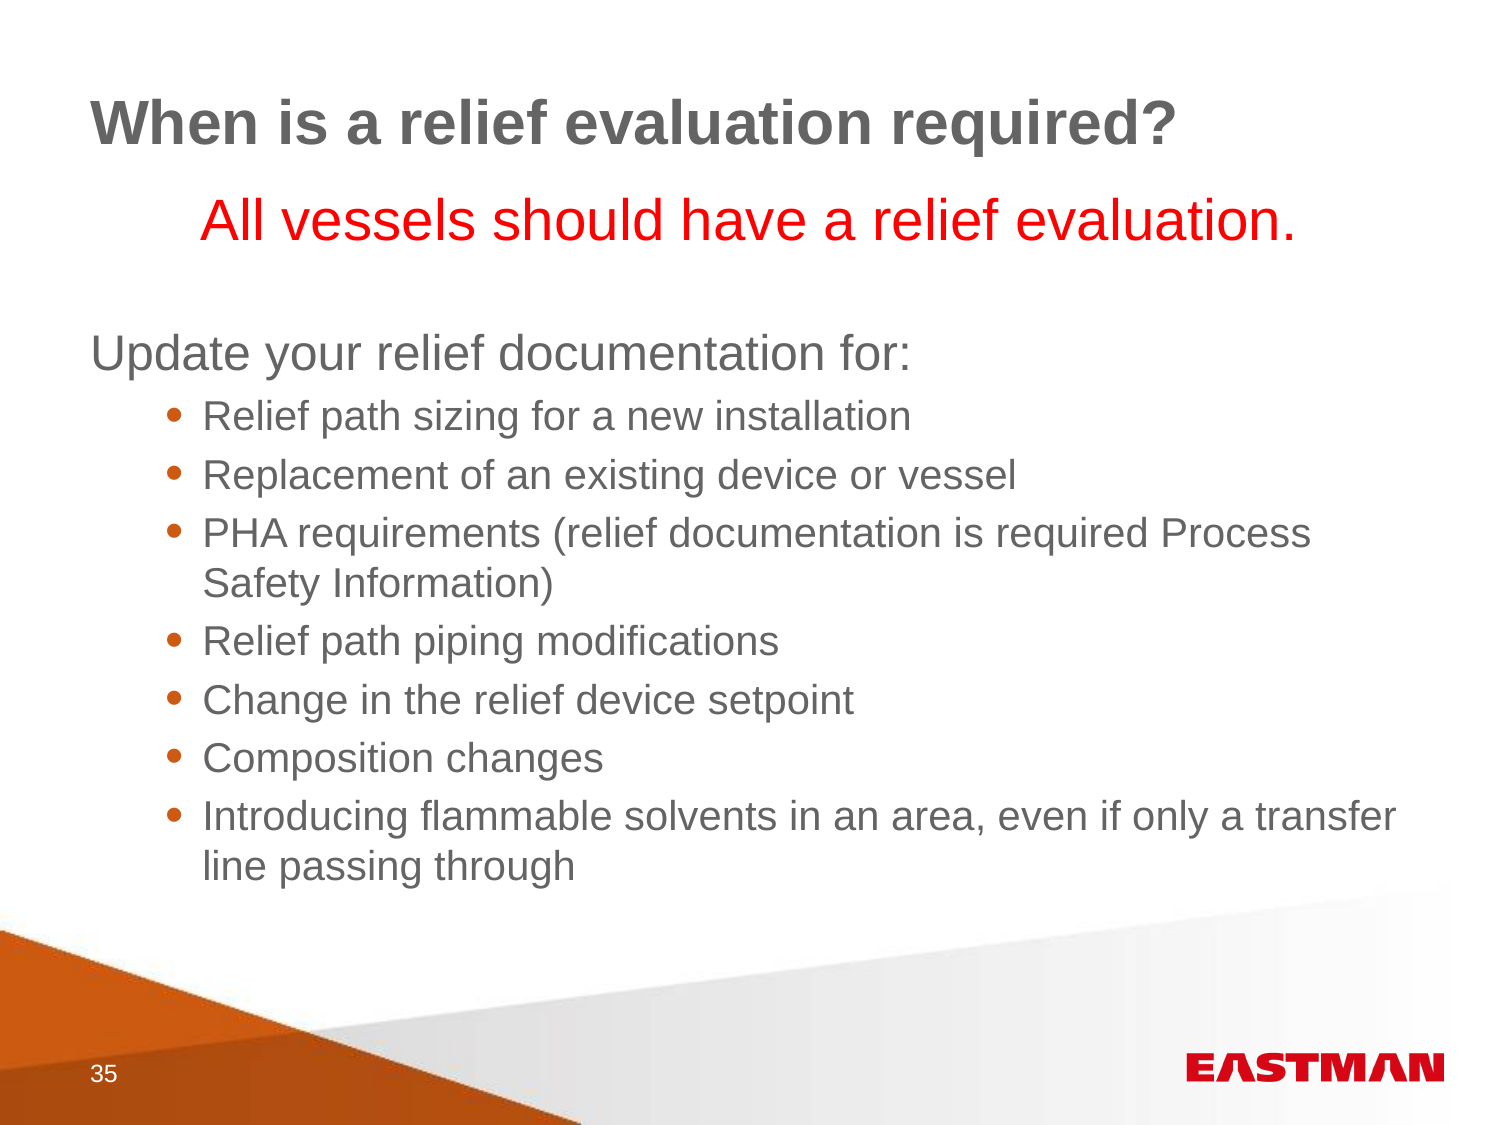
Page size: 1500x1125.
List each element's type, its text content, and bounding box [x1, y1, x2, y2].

slide_number 35 [75, 1042, 150, 1103]
picture [0, 859, 1500, 1125]
list All vessels should have a relief evaluation. Update your relief documentation for: Relief path sizing for a new installation Replacement of an existing device or vessel PHA requirements (relief documentation is required Process Safety Information) Relief path piping modifications Change in the relief device setpoint Composition changes Introducing flammable solvents in an area, even if only a transfer line passing through [75, 174, 1425, 955]
title When is a relief evaluation required? [75, 75, 1425, 174]
